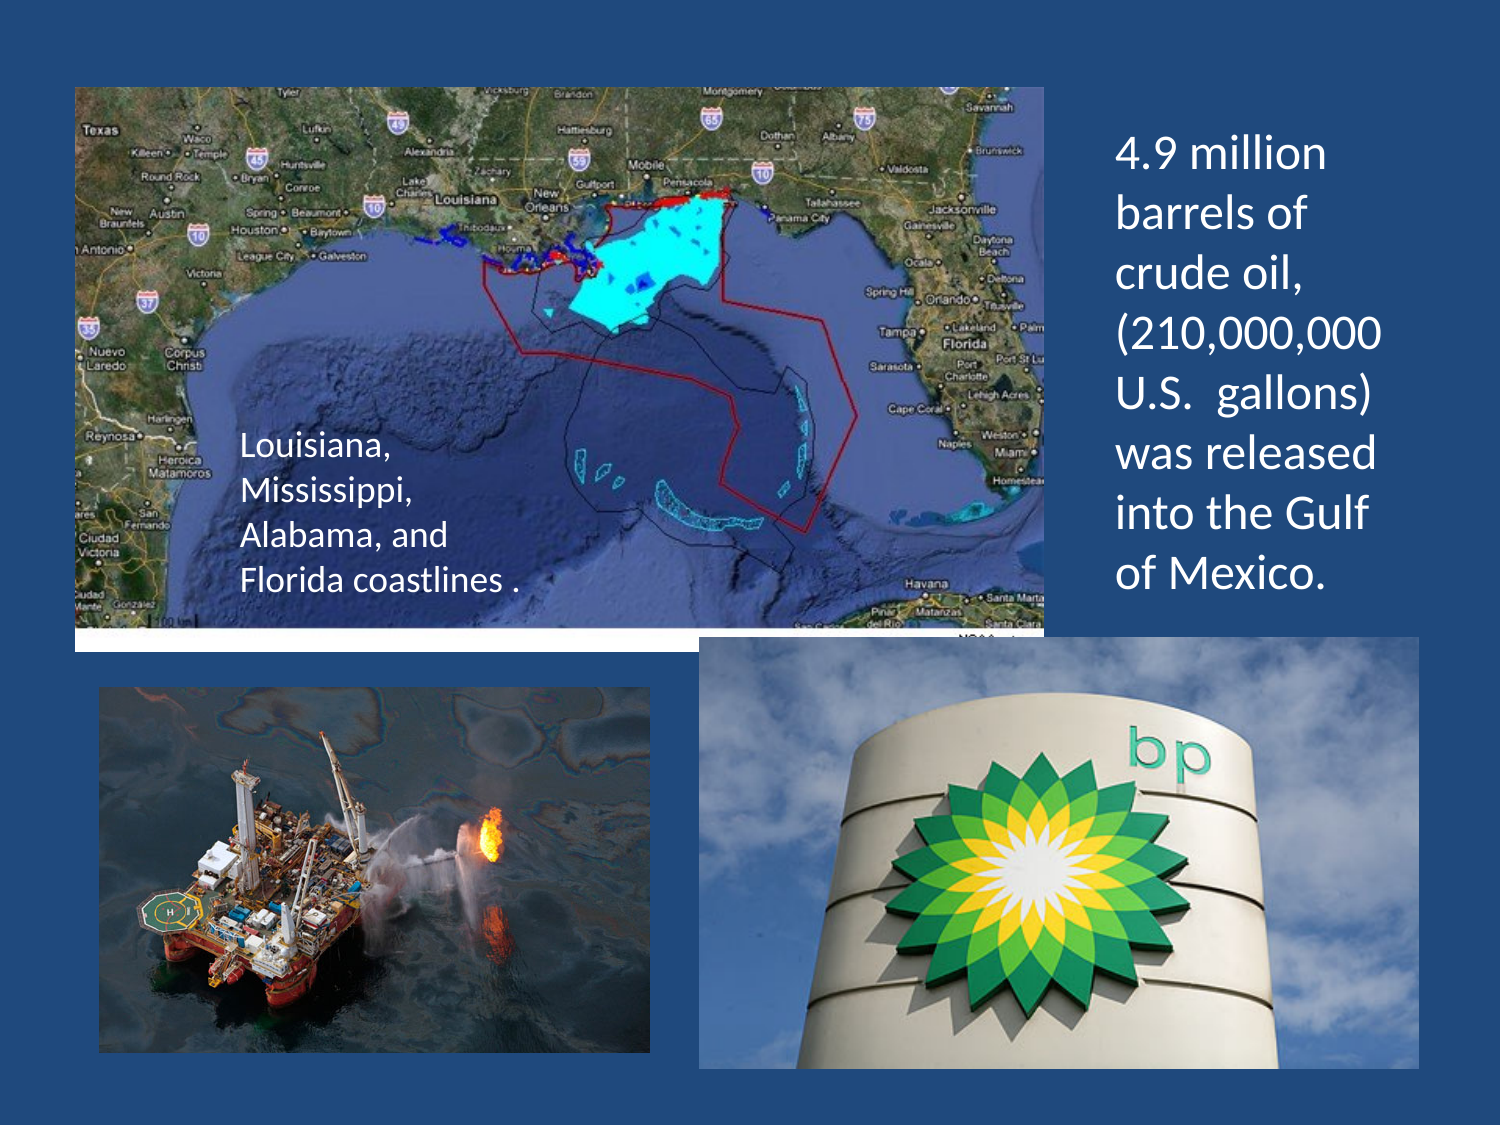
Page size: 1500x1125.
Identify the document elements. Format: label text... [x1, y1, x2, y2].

picture [99, 687, 651, 1053]
picture [74, 87, 1419, 1069]
text_box 4.9 million barrels of crude oil, (210,000,000 U.S. gallons) was released into the Gulf of Mexico. [1100, 112, 1425, 608]
